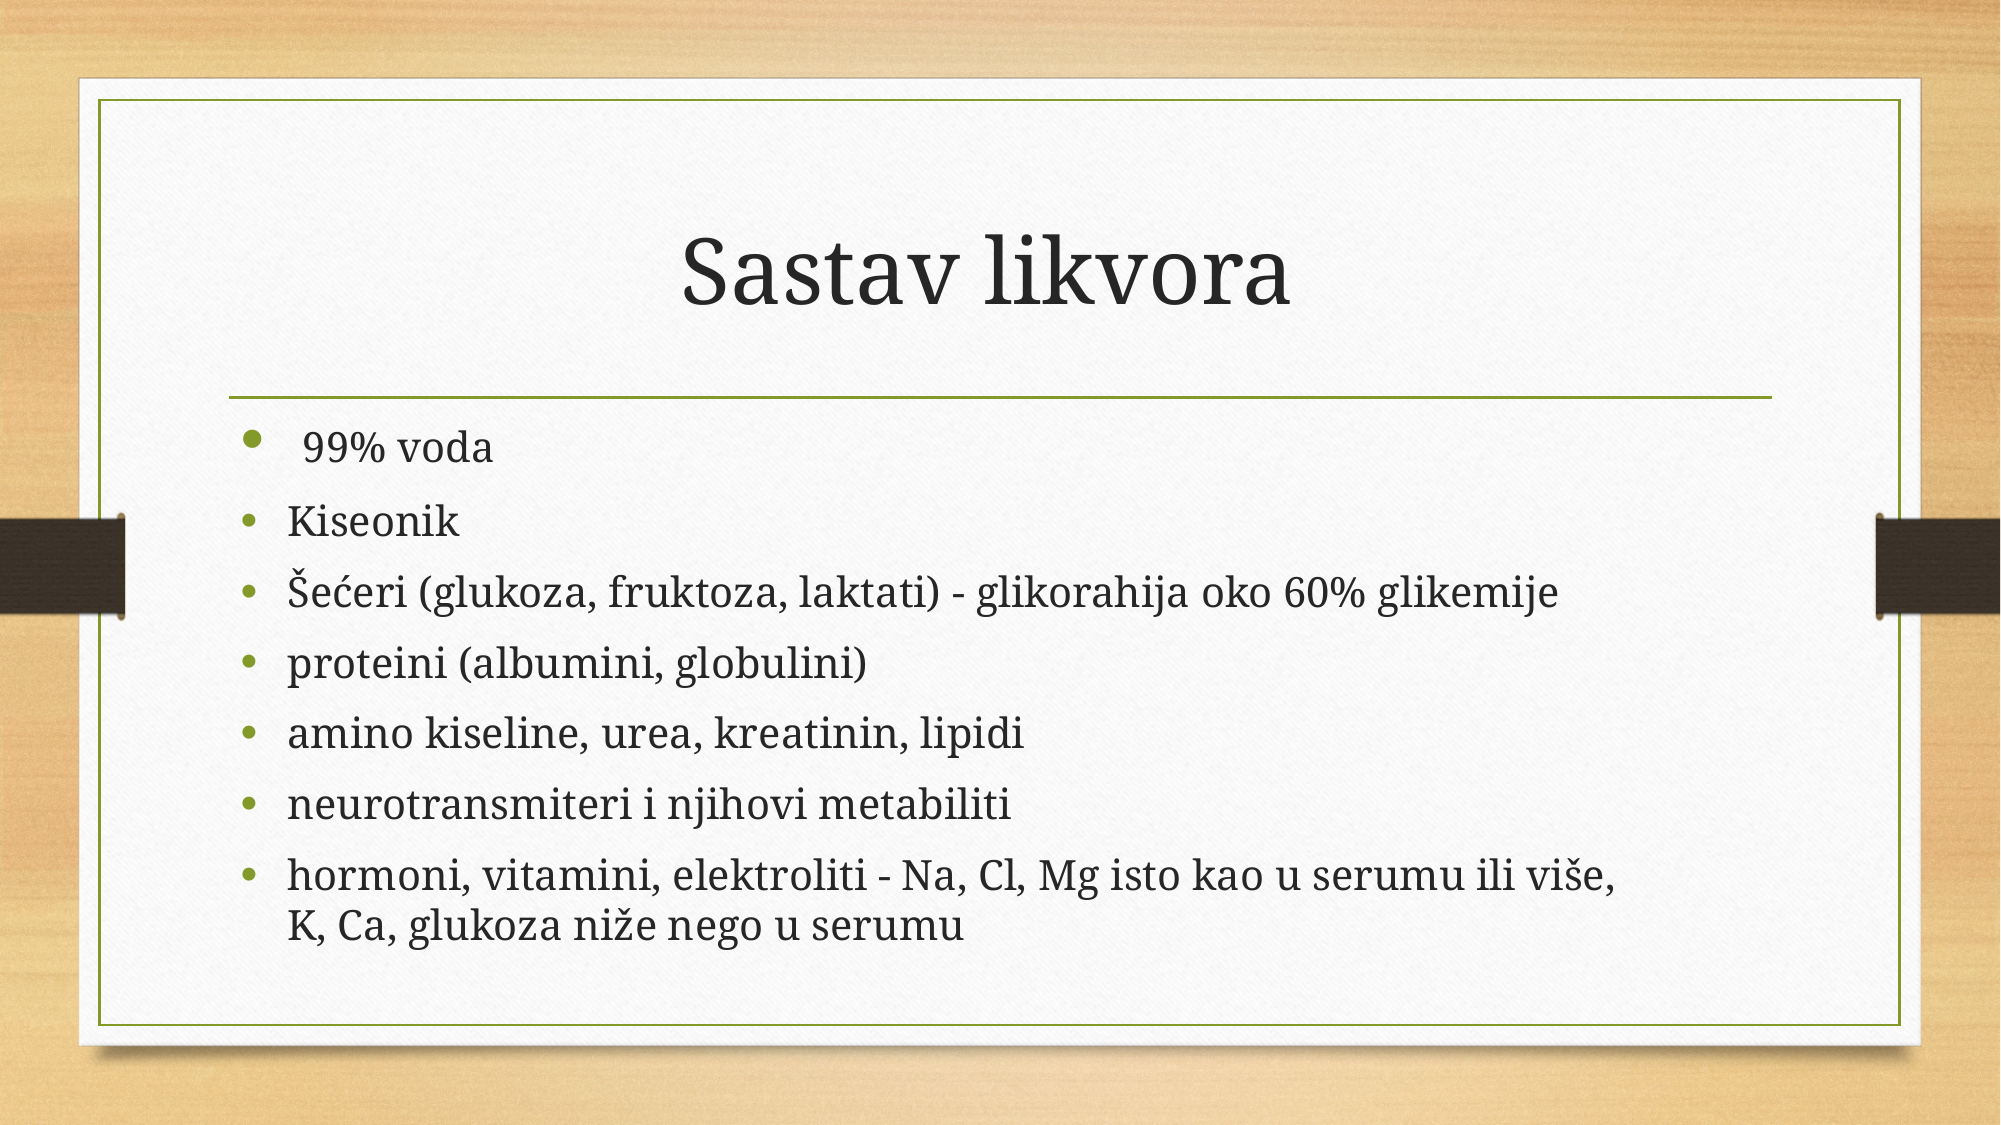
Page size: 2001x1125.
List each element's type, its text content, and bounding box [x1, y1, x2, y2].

list 99% voda Kiseonik Šećeri (glukoza, fruktoza, laktati) - glikorahija oko 60% glikemije proteini (albumini, globulini) amino kiseline, urea, kreatinin, lipidi neurotransmiteri i njihovi metabiliti hormoni, vitamini, elektroliti - Na, Cl, Mg isto kao u serumu ili više, K, Ca, glukoza niže nego u serumu [225, 396, 1639, 1125]
picture [0, 0, 2001, 1125]
title Sastav likvora [212, 161, 1788, 375]
